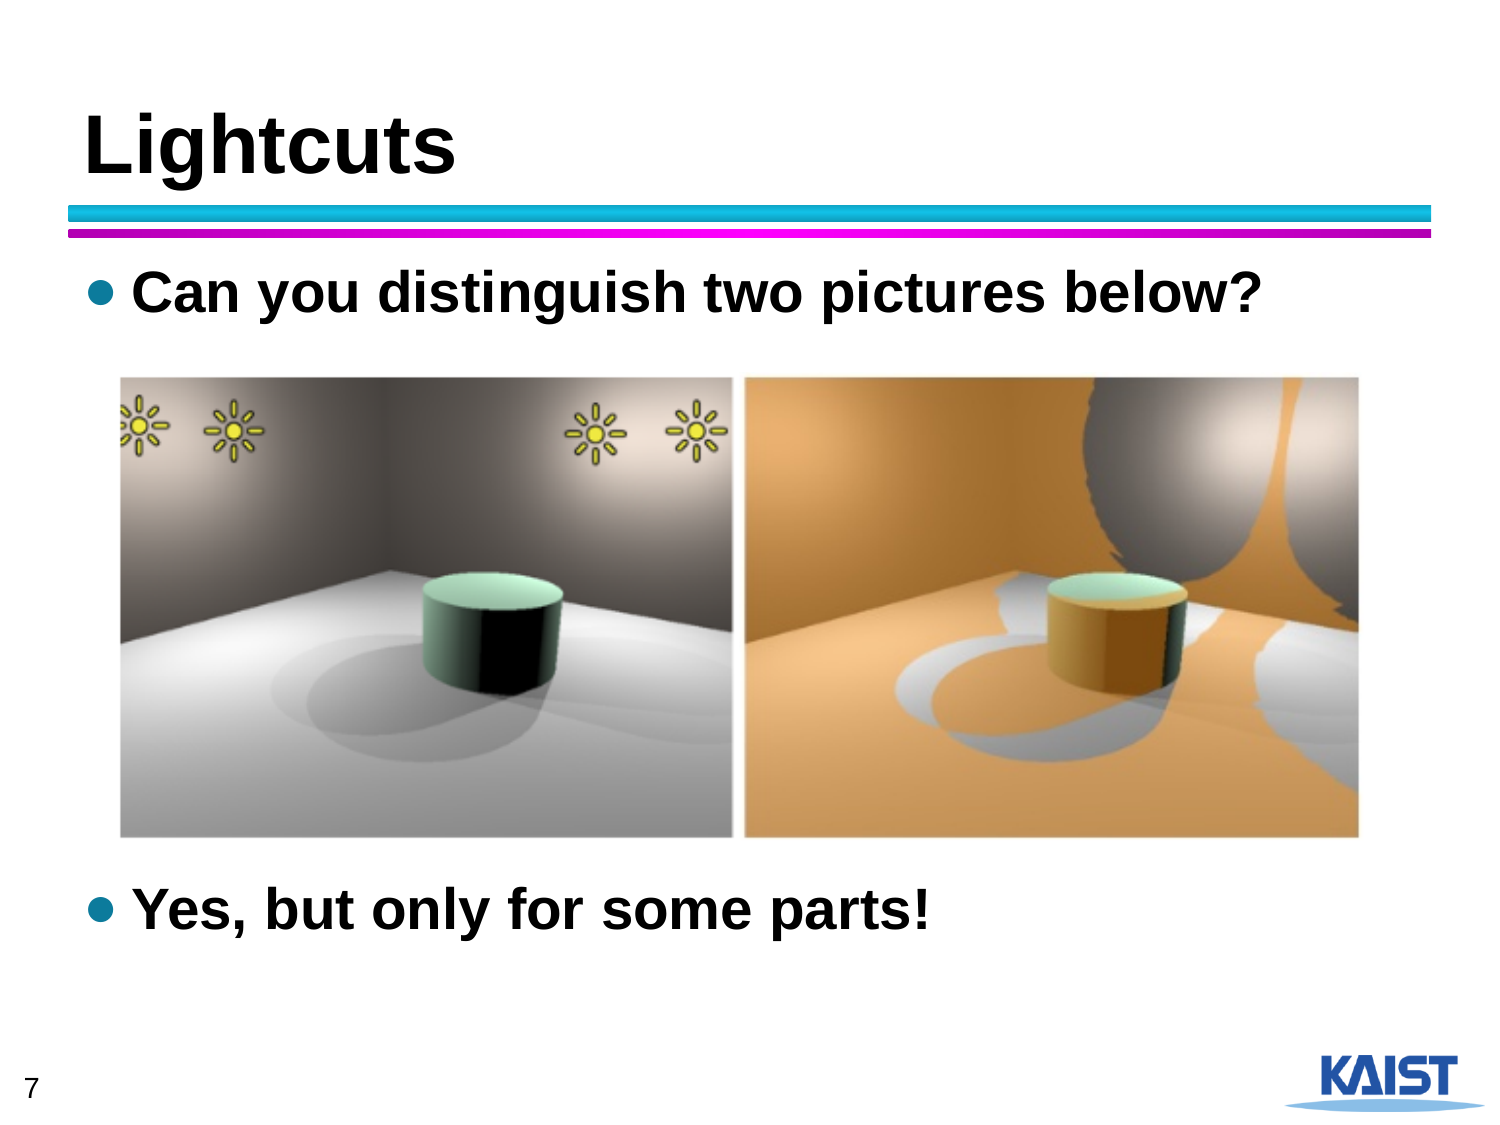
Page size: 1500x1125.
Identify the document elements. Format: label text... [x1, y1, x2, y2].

picture [115, 372, 1365, 844]
title Lightcuts [68, 48, 1428, 199]
list Can you distinguish two pictures below? Yes, but only for some parts! [68, 259, 1434, 1093]
picture [1284, 1055, 1485, 1112]
